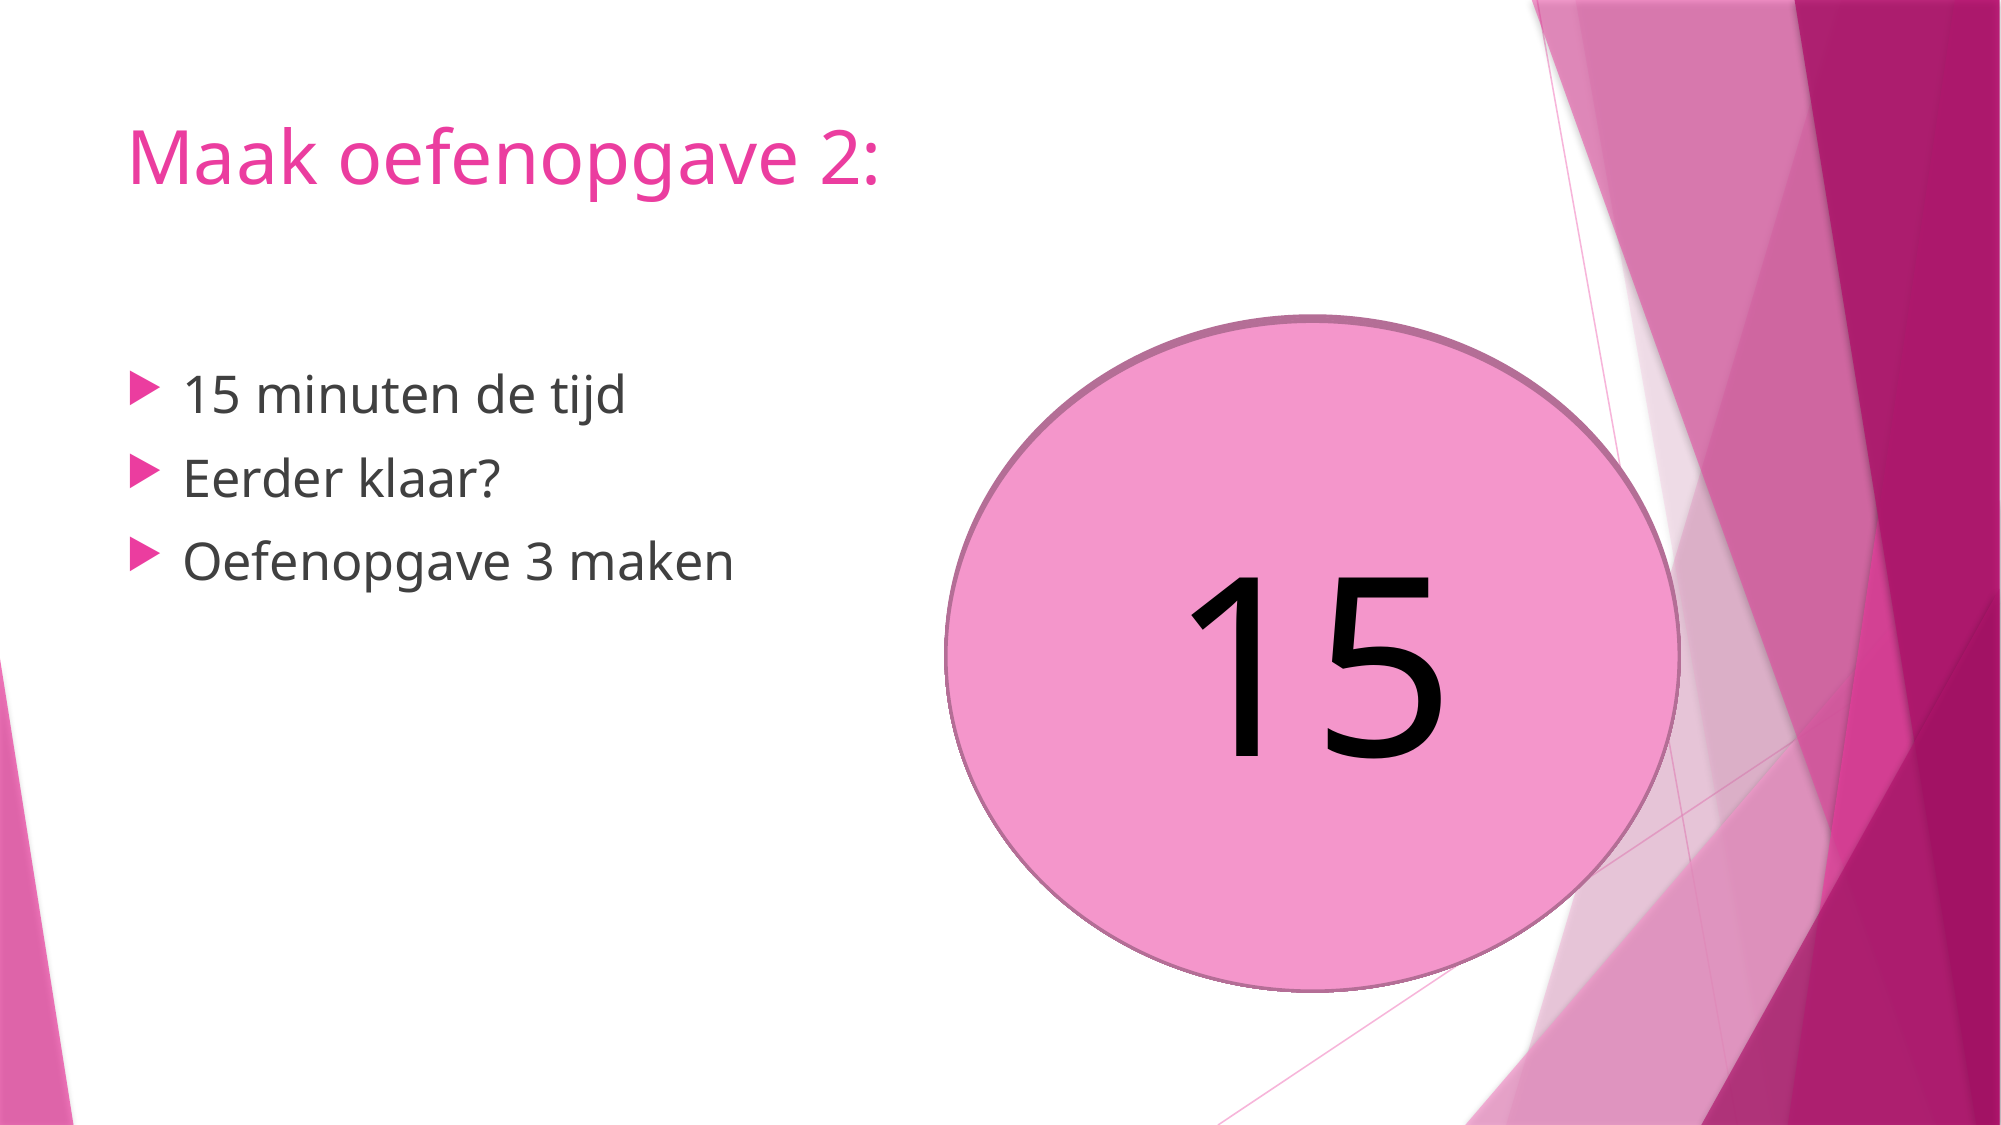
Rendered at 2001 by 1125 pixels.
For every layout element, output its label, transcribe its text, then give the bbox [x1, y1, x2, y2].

text_box 10 [959, 314, 1668, 562]
title Maak oefenopgave 2: [111, 101, 1522, 319]
text_box 14 [963, 317, 1669, 568]
text_box 15 [944, 319, 1681, 993]
list 15 minuten de tijd Eerder klaar? Oefenopgave 3 maken [111, 354, 774, 992]
